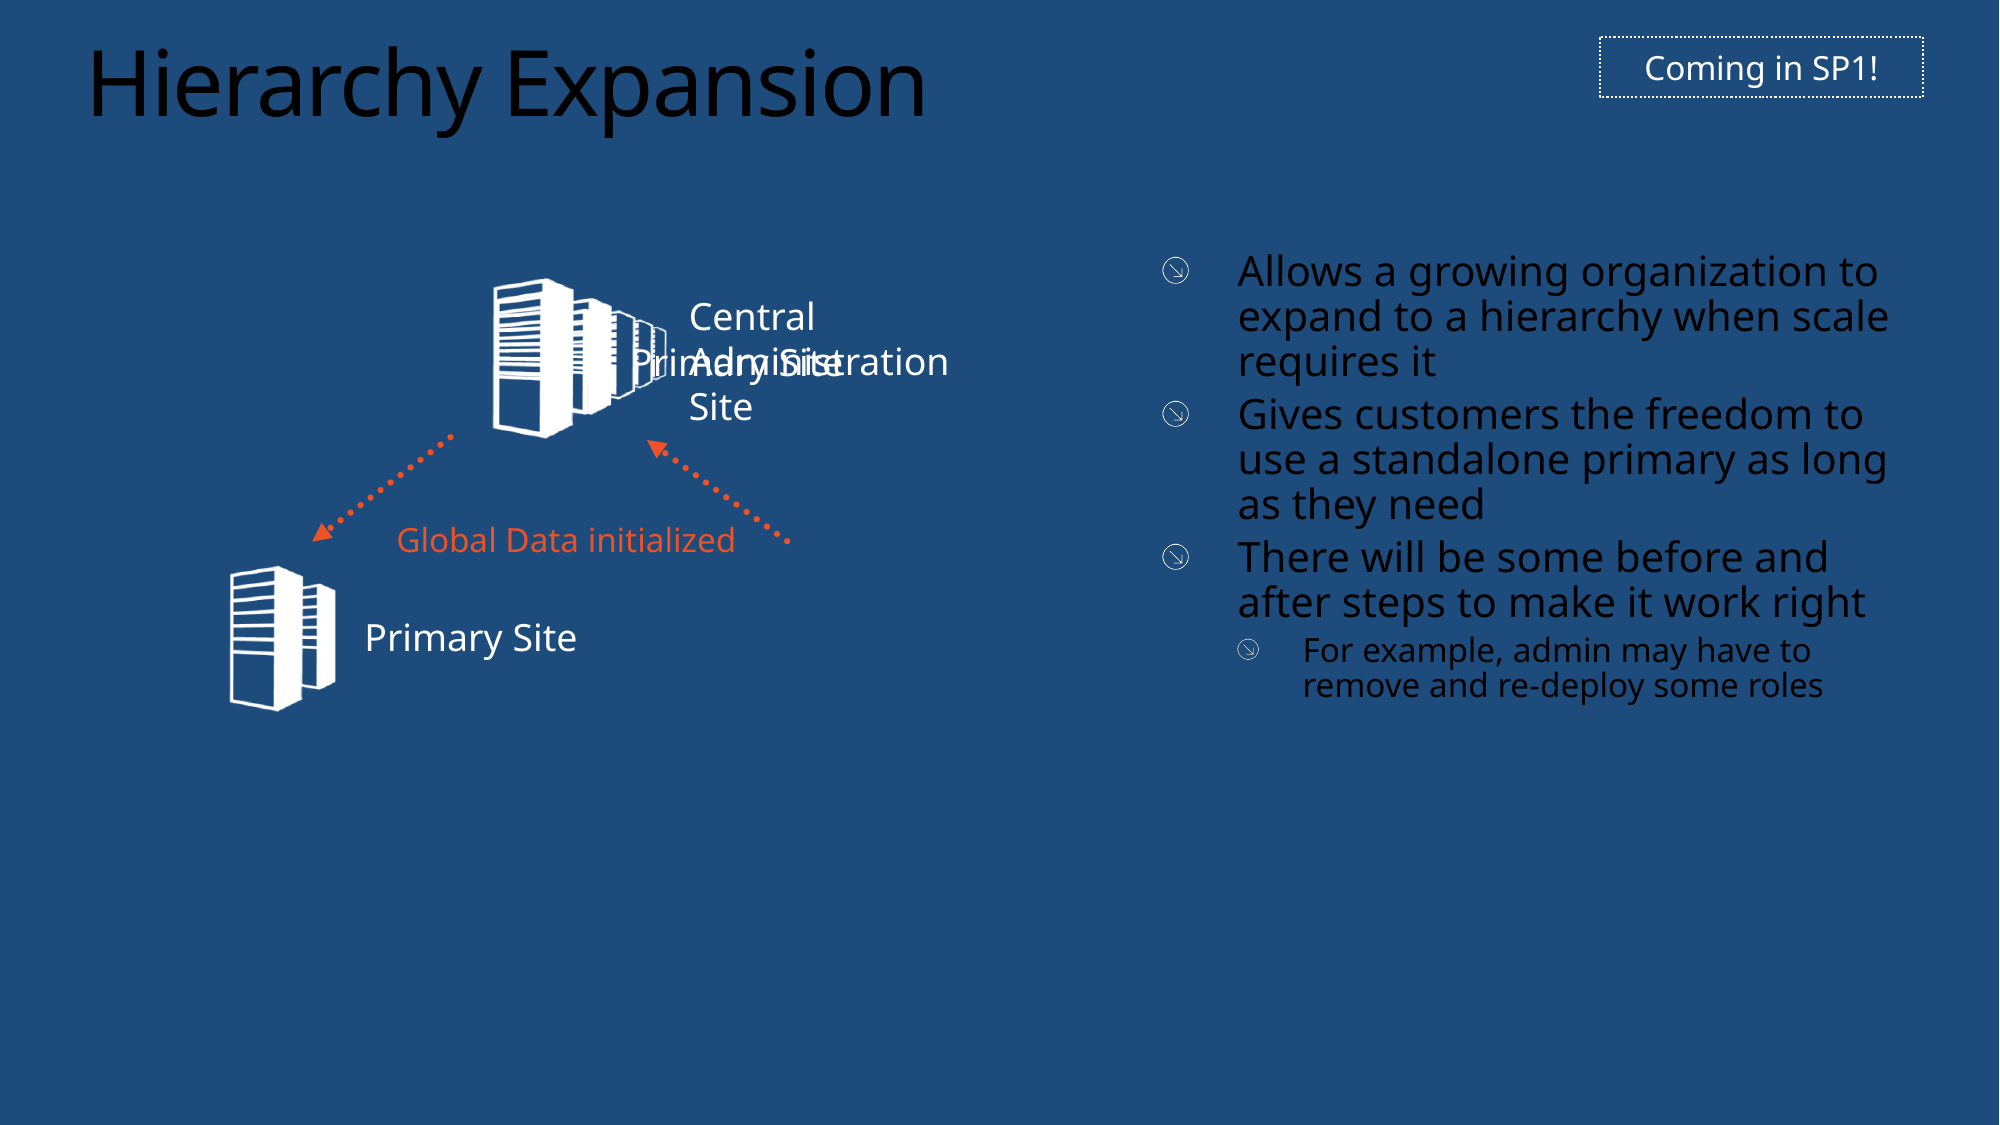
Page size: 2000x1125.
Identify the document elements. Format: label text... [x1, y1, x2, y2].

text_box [646, 439, 788, 542]
picture [1162, 256, 1189, 284]
text_box Central Administration Site [888, 286, 994, 436]
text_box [673, 287, 888, 438]
picture [1237, 638, 1259, 660]
title Hierarchy Expansion [85, 37, 1914, 138]
text_box Global Data initialized [381, 508, 788, 575]
text_box Coming in SP1! [1599, 36, 1924, 98]
list Allows a growing organization to expand to a hierarchy when scale requires it Gives customers the freedom to use a standalone primary as long as they need There will be some before and after steps to make it work right For example, admin may have to remove and re-deploy some roles [1162, 249, 1915, 813]
picture [486, 274, 669, 441]
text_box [311, 436, 451, 542]
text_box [224, 562, 622, 713]
picture [1162, 543, 1189, 570]
picture [1162, 400, 1189, 427]
